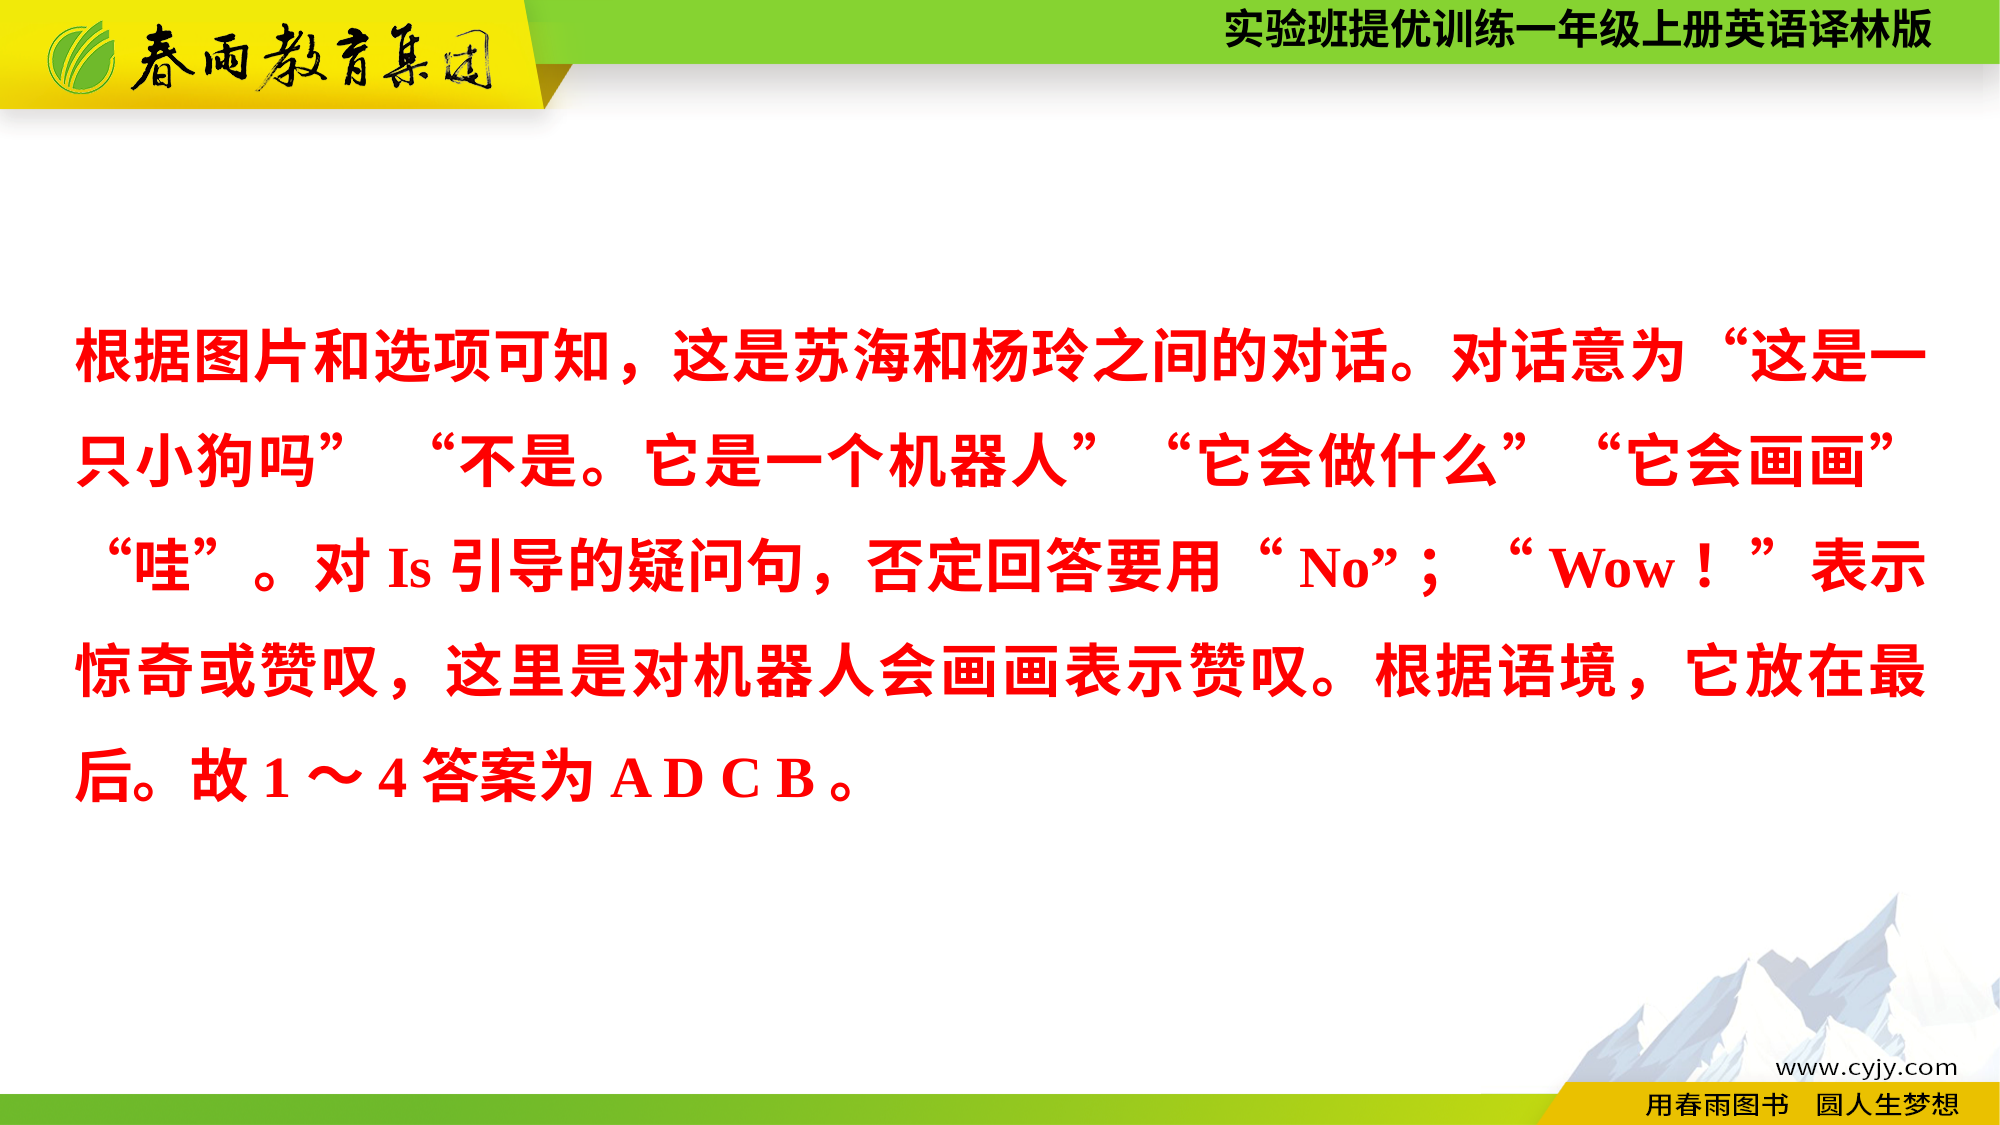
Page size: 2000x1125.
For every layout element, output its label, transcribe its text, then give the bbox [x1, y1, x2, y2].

list 根据图片和选项可知，这是苏海和杨玲之间的对话。对话意为“这是一只小狗吗” “不是。它是一个机器人”“它会做什么”“它会画画”“哇”。对Is引导的疑问句，否定回答要用“No”；“Wow！”表示惊奇或赞叹，这里是对机器人会画画表示赞叹。根据语境，它放在最后。故1～4答案为A D C B。 [59, 277, 1944, 823]
picture [0, 0, 2000, 1125]
